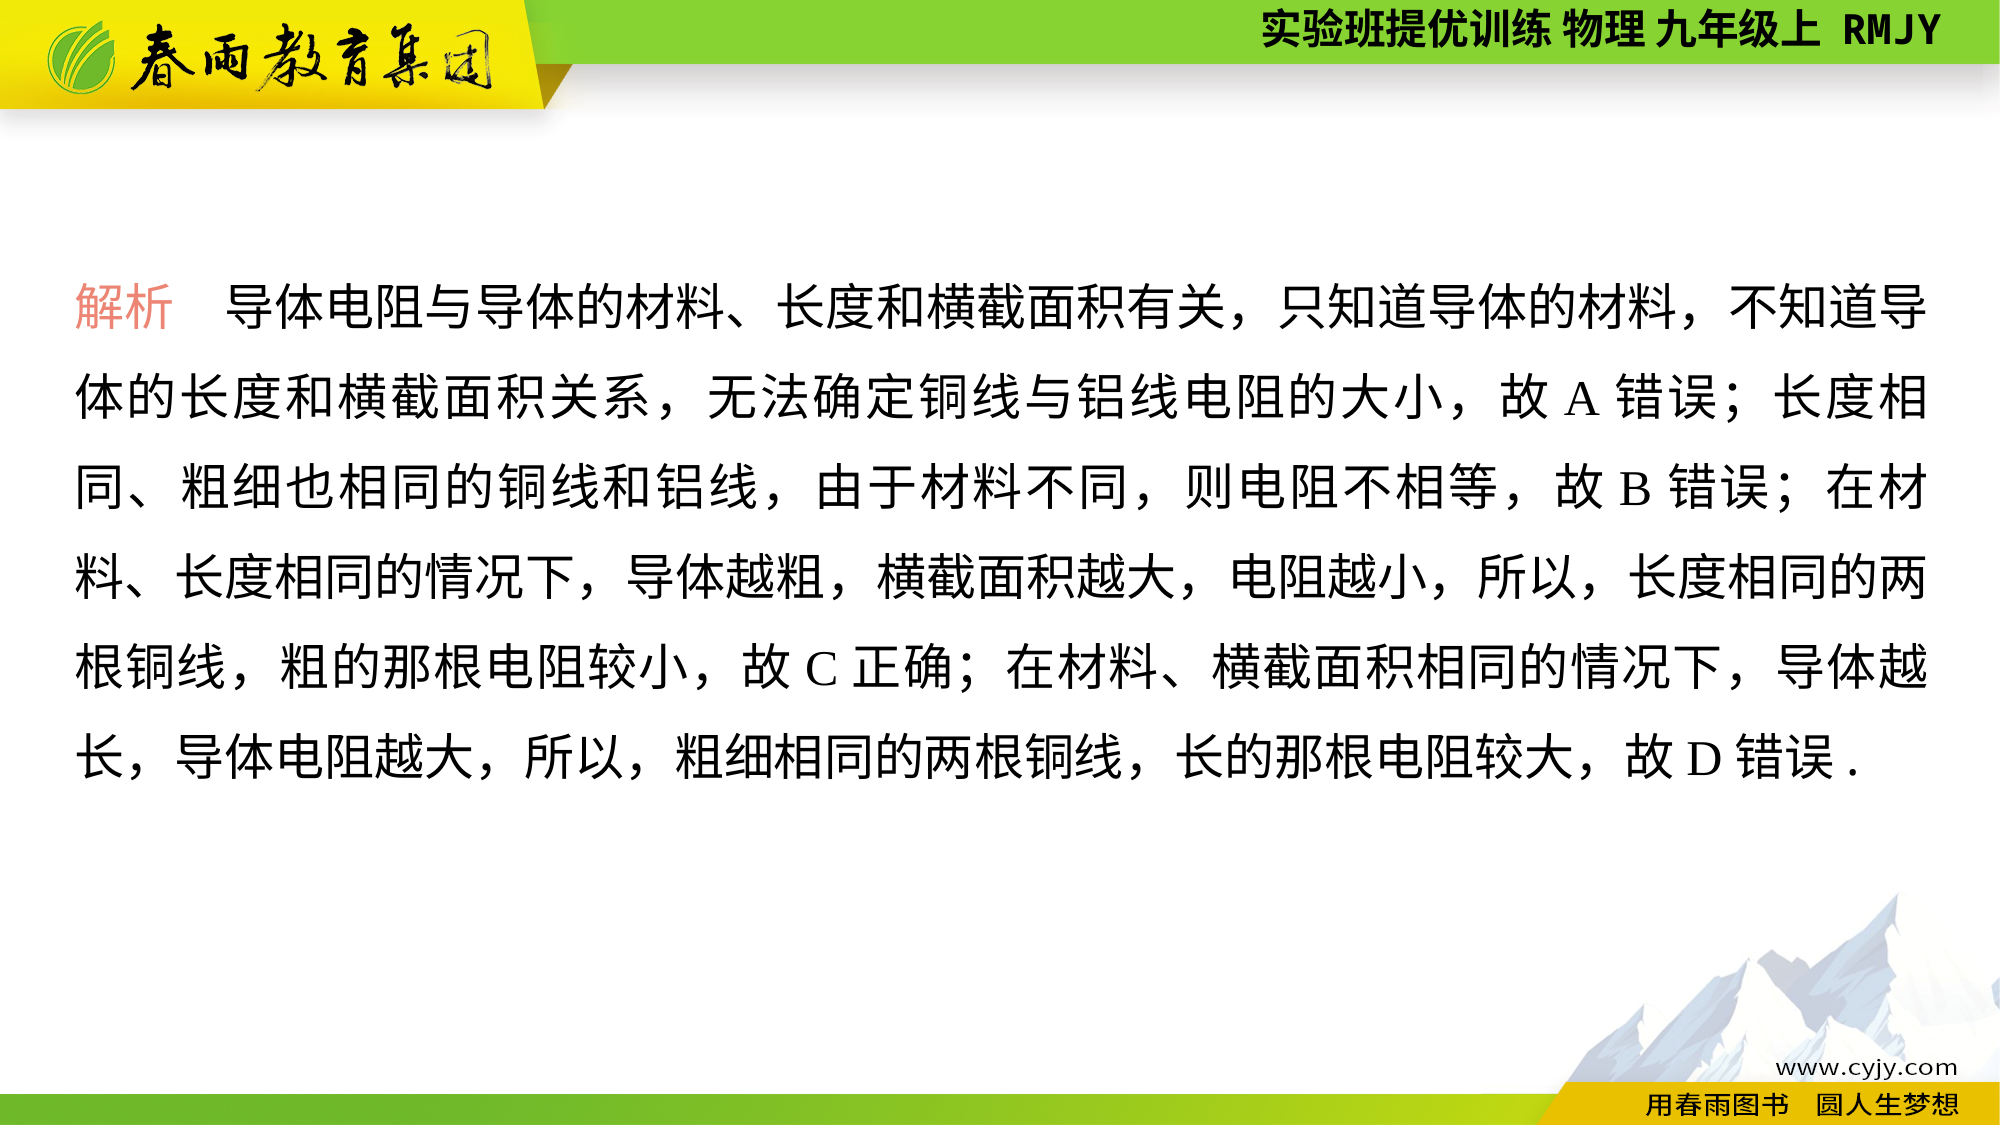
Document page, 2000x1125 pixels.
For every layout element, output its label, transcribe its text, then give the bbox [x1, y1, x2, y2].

picture [0, 0, 2000, 1125]
list 解析 导体电阻与导体的材料、长度和横截面积有关，只知道导体的材料，不知道导体的长度和横截面积关系，无法确定铜线与铝线电阻的大小，故A错误；长度相同、粗细也相同的铜线和铝线，由于材料不同，则电阻不相等，故B错误；在材料、长度相同的情况下，导体越粗，横截面积越大，电阻越小，所以，长度相同的两根铜线，粗的那根电阻较小，故C正确；在材料、横截面积相同的情况下，导体越长，导体电阻越大，所以，粗细相同的两根铜线，长的那根电阻较大，故D错误. [59, 237, 1944, 787]
